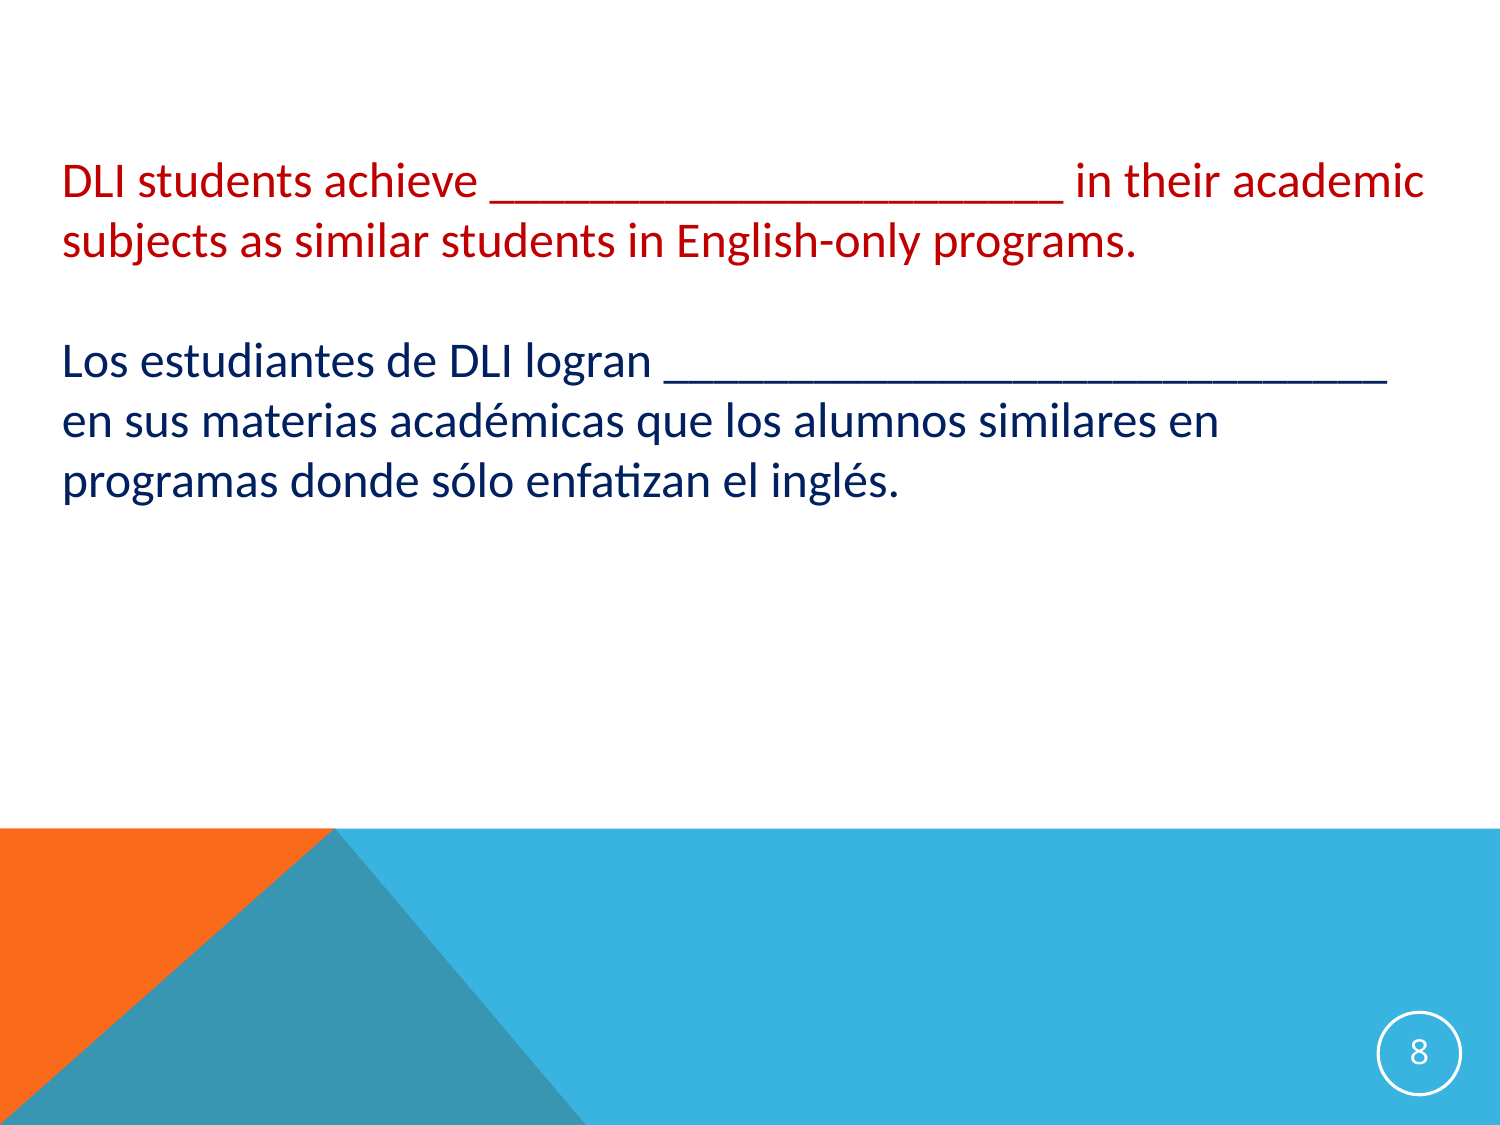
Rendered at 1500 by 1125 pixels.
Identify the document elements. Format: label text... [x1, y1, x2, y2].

slide_number 8 [1376, 1010, 1463, 1097]
text_box DLI students achieve _______________________ in their academic subjects as similar students in English-only programs. Los estudiantes de DLI logran _____________________________ en sus materias académicas que los alumnos similares en programas donde sólo enfatizan el inglés. [47, 140, 1450, 576]
